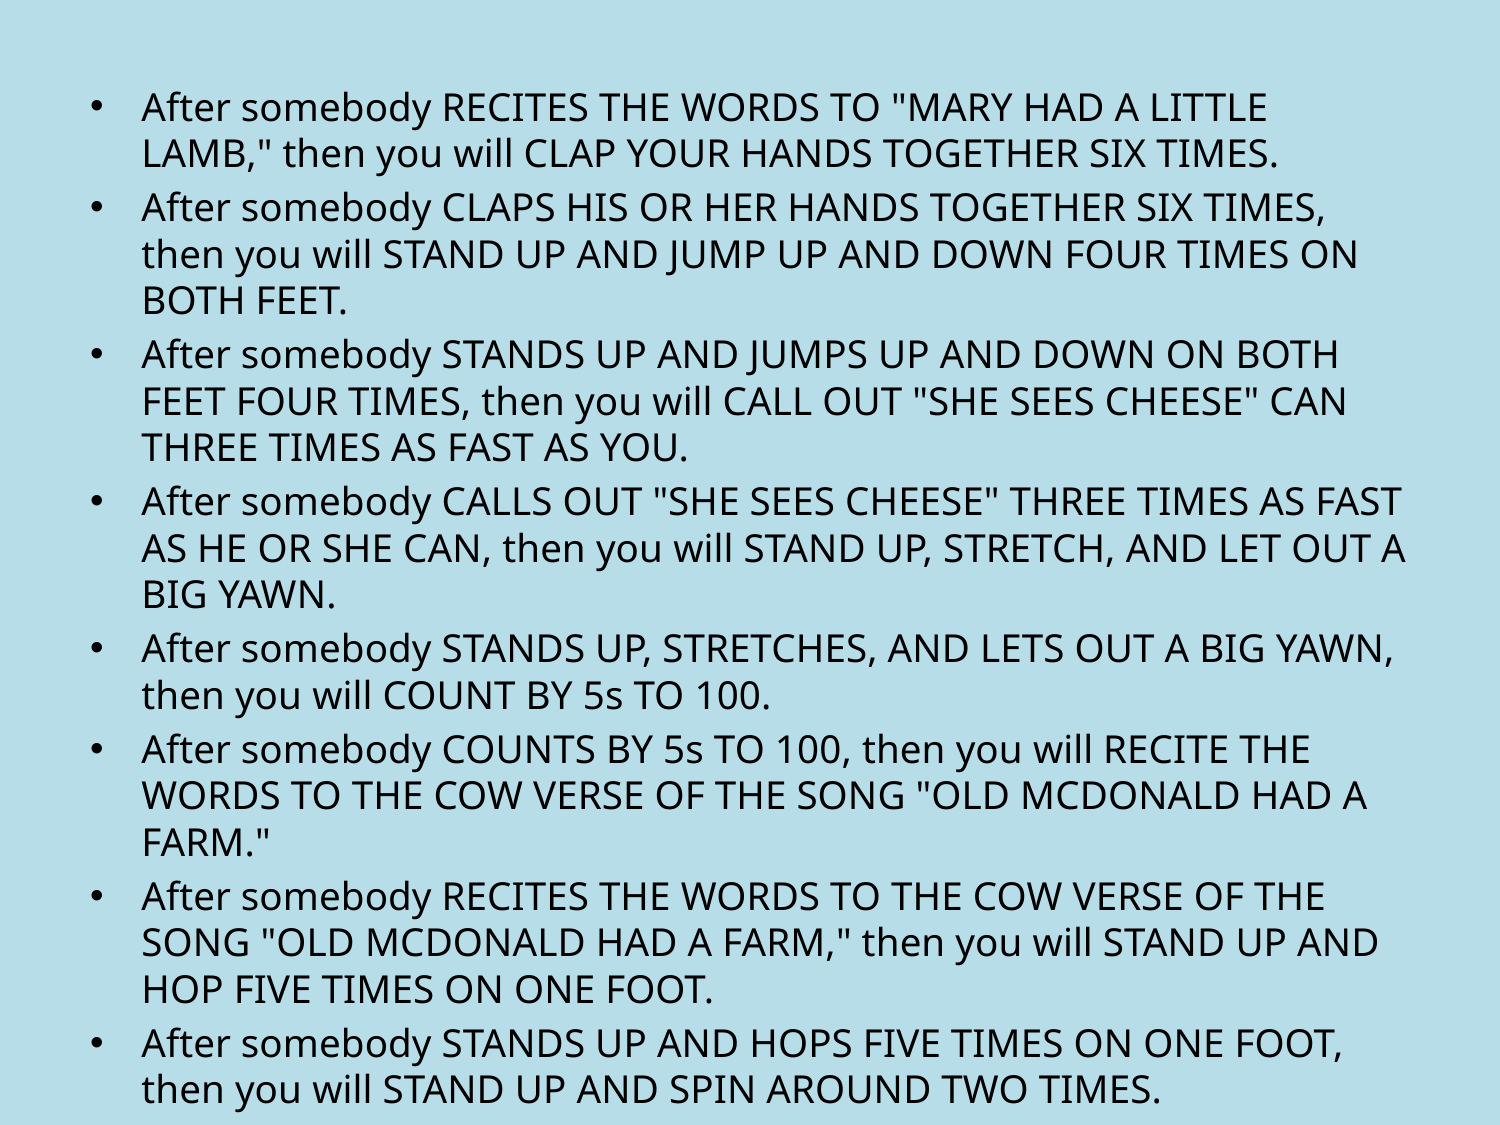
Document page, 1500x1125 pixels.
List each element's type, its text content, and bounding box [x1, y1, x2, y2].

list After somebody RECITES THE WORDS TO "MARY HAD A LITTLE LAMB," then you will CLAP YOUR HANDS TOGETHER SIX TIMES. After somebody CLAPS HIS OR HER HANDS TOGETHER SIX TIMES, then you will STAND UP AND JUMP UP AND DOWN FOUR TIMES ON BOTH FEET. After somebody STANDS UP AND JUMPS UP AND DOWN ON BOTH FEET FOUR TIMES, then you will CALL OUT "SHE SEES CHEESE" CAN THREE TIMES AS FAST AS YOU. After somebody CALLS OUT "SHE SEES CHEESE" THREE TIMES AS FAST AS HE OR SHE CAN, then you will STAND UP, STRETCH, AND LET OUT A BIG YAWN. After somebody STANDS UP, STRETCHES, AND LETS OUT A BIG YAWN, then you will COUNT BY 5s TO 100. After somebody COUNTS BY 5s TO 100, then you will RECITE THE WORDS TO THE COW VERSE OF THE SONG "OLD MCDONALD HAD A FARM." After somebody RECITES THE WORDS TO THE COW VERSE OF THE SONG "OLD MCDONALD HAD A FARM," then you will STAND UP AND HOP FIVE TIMES ON ONE FOOT. After somebody STANDS UP AND HOPS FIVE TIMES ON ONE FOOT, then you will STAND UP AND SPIN AROUND TWO TIMES. [75, 75, 1425, 1125]
